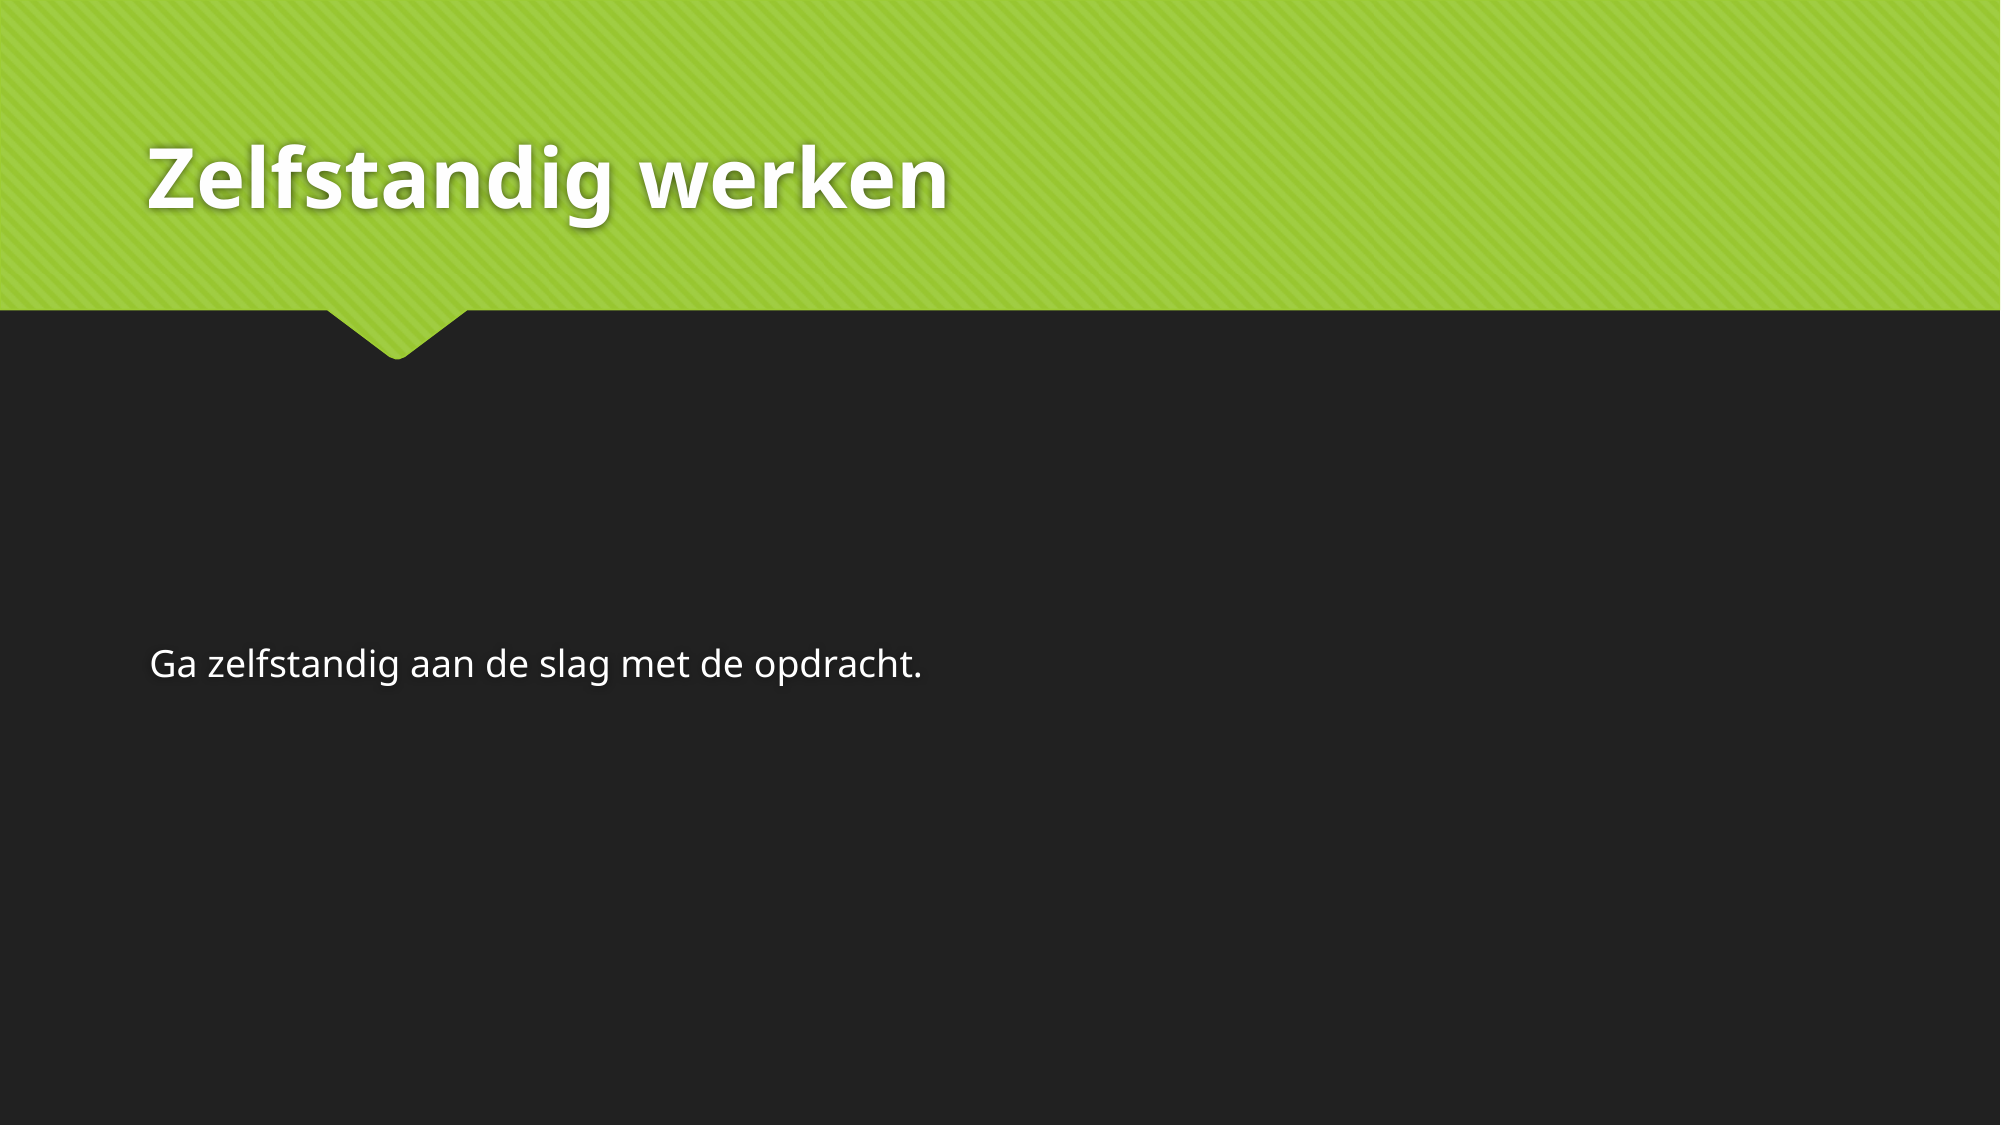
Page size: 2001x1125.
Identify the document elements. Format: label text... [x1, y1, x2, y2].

list Ga zelfstandig aan de slag met de opdracht. [134, 364, 1866, 962]
title Zelfstandig werken [132, 73, 1868, 233]
